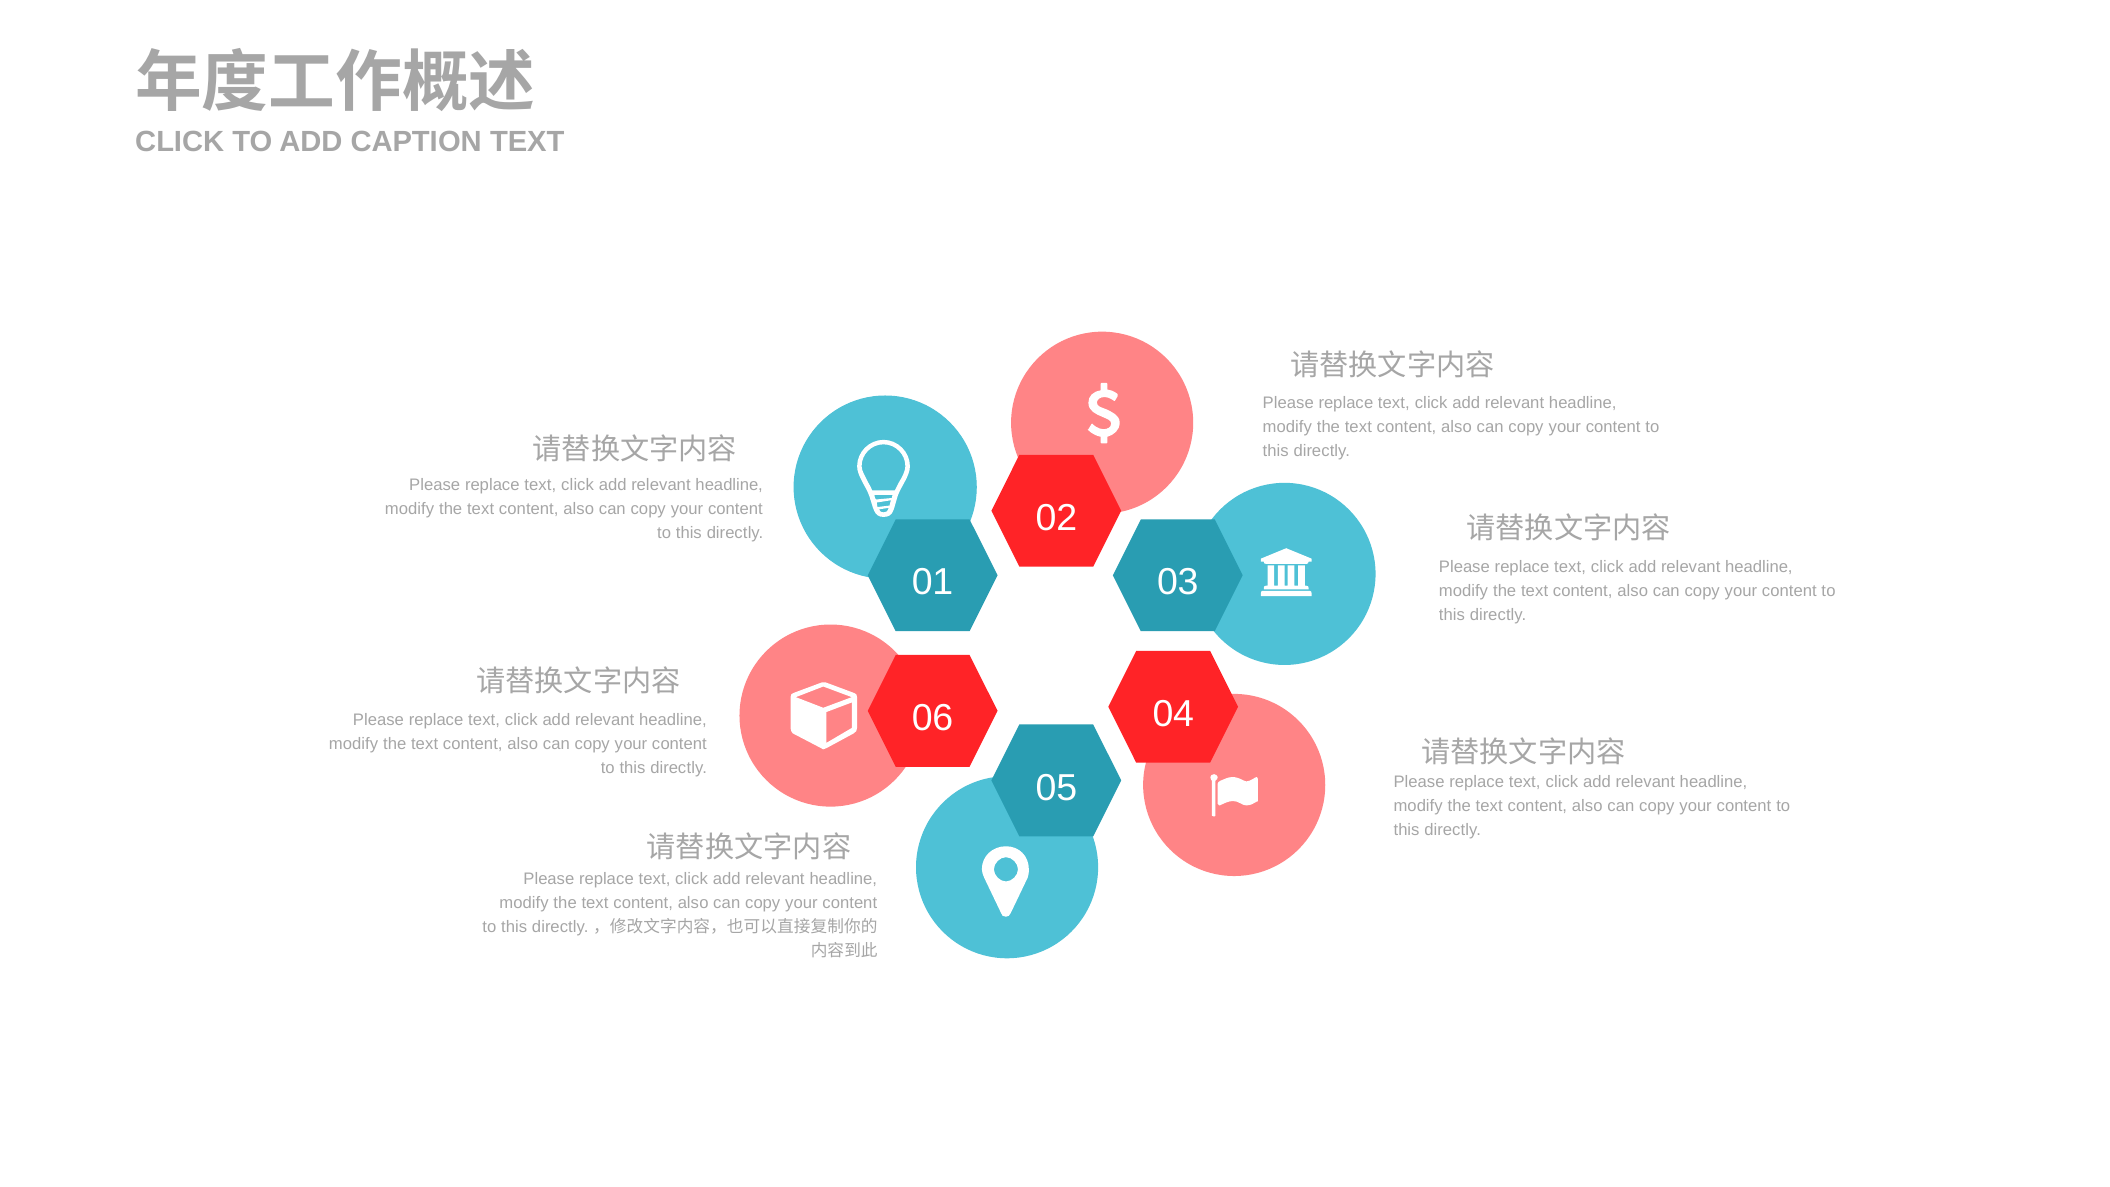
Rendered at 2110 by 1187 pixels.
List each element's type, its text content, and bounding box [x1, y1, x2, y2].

text_box [793, 395, 977, 577]
text_box [1210, 774, 1218, 817]
text_box [1217, 777, 1258, 806]
text_box 06 [866, 653, 999, 768]
text_box 02 [990, 453, 1123, 568]
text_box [1262, 339, 1663, 459]
text_box [1010, 331, 1194, 513]
text_box 05 [990, 723, 1123, 838]
text_box [981, 846, 1029, 917]
text_box 年度工作概述 [135, 38, 596, 119]
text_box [480, 821, 878, 962]
text_box [1260, 548, 1312, 564]
text_box 01 [866, 518, 999, 633]
text_box [915, 777, 1099, 959]
text_box CLICK TO ADD CAPTION TEXT [135, 122, 596, 158]
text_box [366, 423, 764, 541]
text_box [1087, 382, 1120, 444]
text_box [1260, 565, 1312, 597]
text_box [857, 439, 910, 517]
text_box 03 [1111, 518, 1244, 633]
text_box 04 [1107, 649, 1240, 764]
text_box [1142, 693, 1326, 877]
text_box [310, 655, 708, 776]
text_box [790, 682, 858, 750]
text_box [1211, 482, 1377, 666]
text_box [738, 623, 906, 808]
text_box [1439, 502, 1839, 622]
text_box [1393, 726, 1794, 838]
